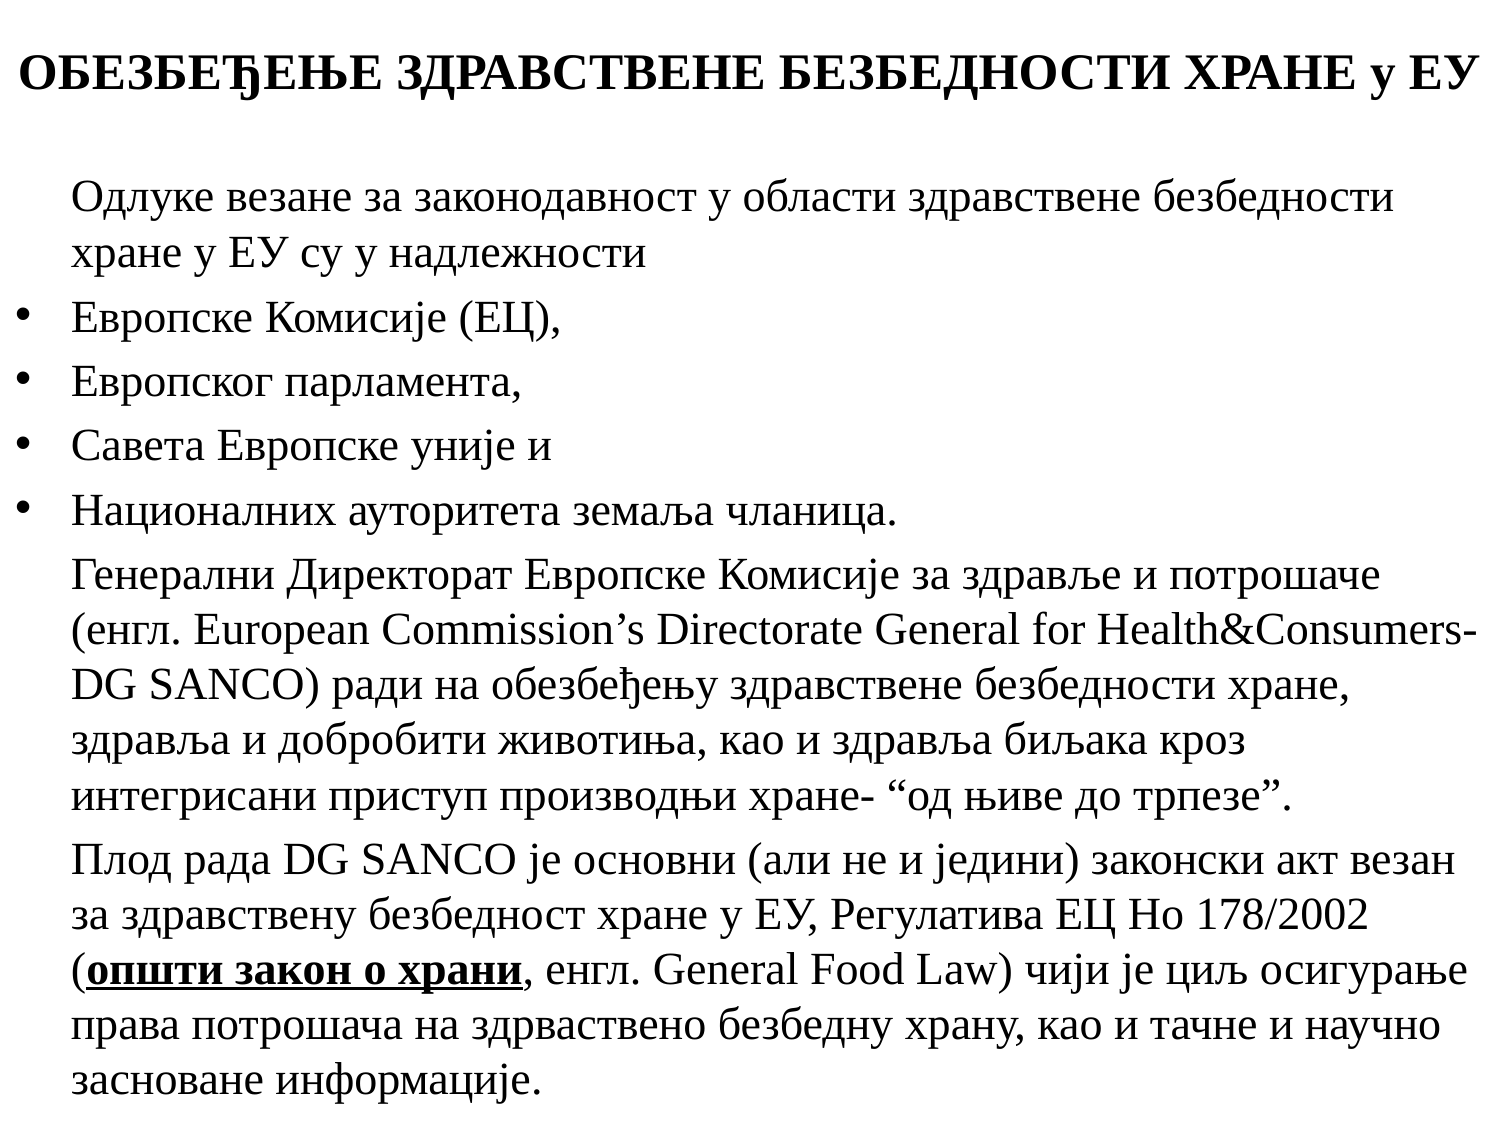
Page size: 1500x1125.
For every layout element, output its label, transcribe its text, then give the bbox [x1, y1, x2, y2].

list Одлуке везане за законодавност у области здравствене безбедности хране у ЕУ су у надлежности Европске Комисије (ЕЦ), Европског парламента, Савета Европске уније и Националних ауторитета земаља чланица. Генерални Директорат Европске Комисије за здравље и потрошаче (енгл. Еuropean Commission’s Directorate General for Health&Consumers- DG SANCO) ради на обезбеђењу здравствене безбедности хране, здравља и добробити животиња, као и здравља биљака кроз интегрисани приступ производњи хране- “од њиве до трпезе”. Плод рада DG SANCO је основни (али не и једини) законски акт везан за здравствену безбедност хране у ЕУ, Регулатива ЕЦ Но 178/2002 (општи закон о храни, енгл. General Food Law) чији је циљ осигурање права потрошача на здрваствено безбедну храну, као и тачне и научно засноване информације. [0, 149, 1500, 1125]
title ОБЕЗБЕЂЕЊЕ ЗДРАВСТВЕНЕ БЕЗБЕДНОСТИ ХРАНЕ у ЕУ [0, 0, 1500, 138]
